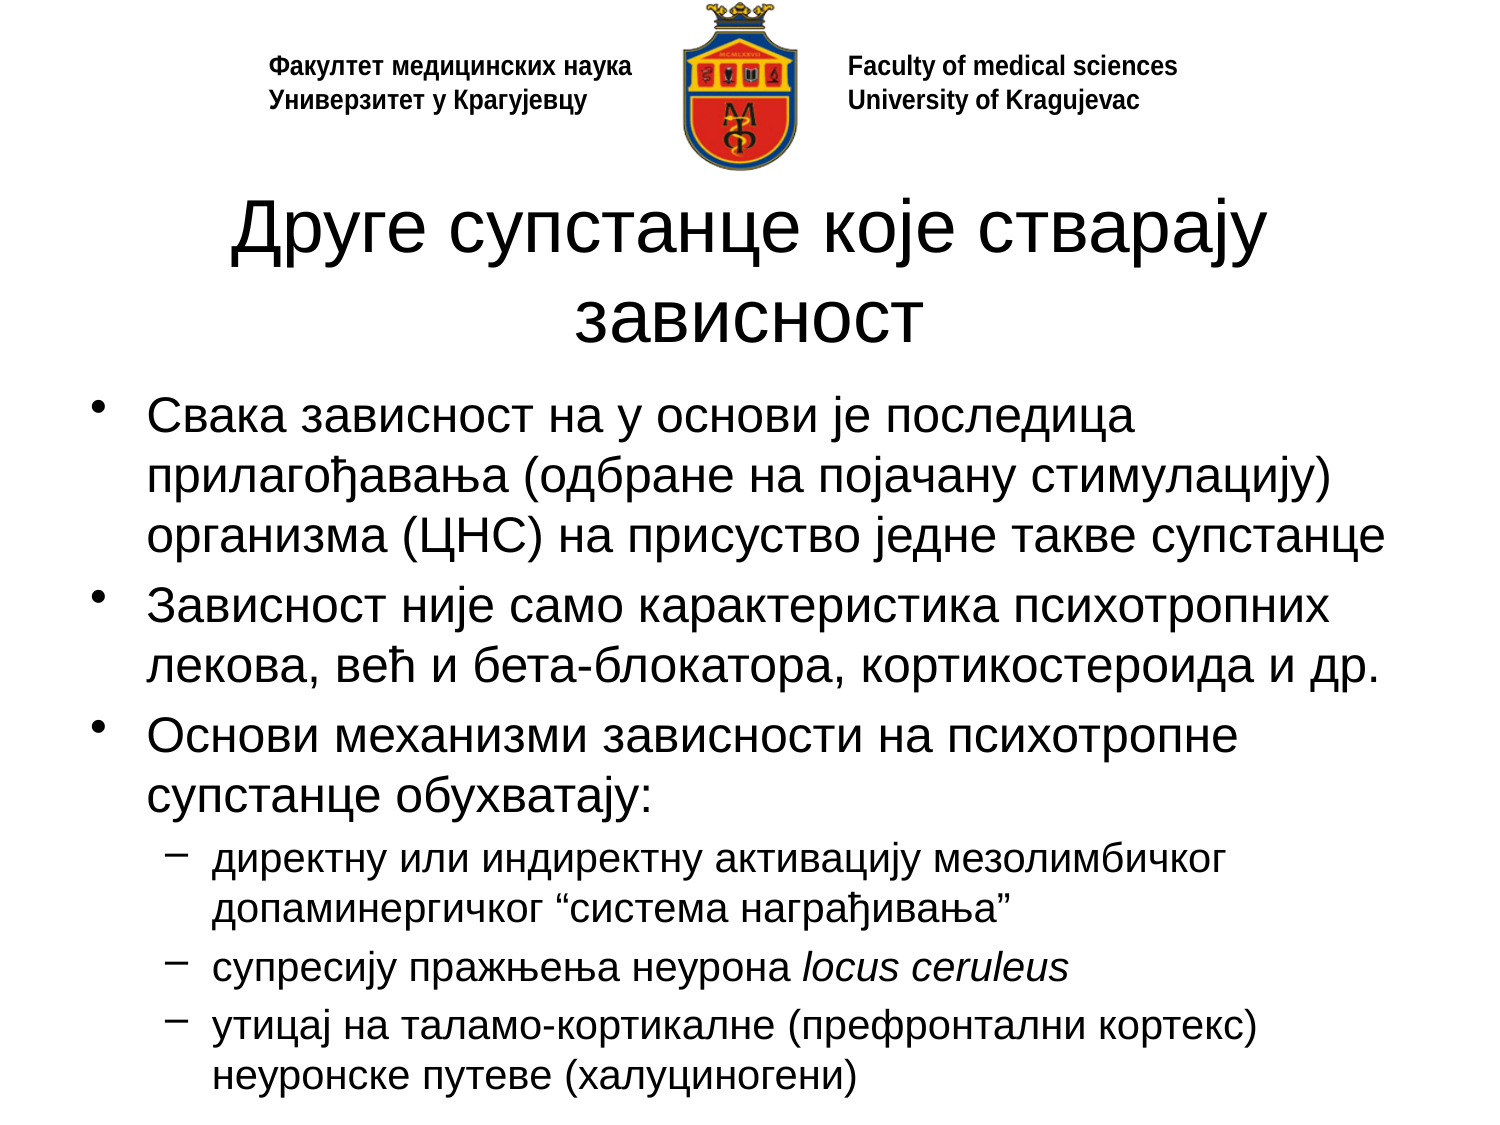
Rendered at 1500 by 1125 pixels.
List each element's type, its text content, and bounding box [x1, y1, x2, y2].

title Друге супстанце које стварају зависност [74, 173, 1426, 362]
list Свака зависност на у основи је последица прилагођавања (одбране на појачану стимулацију) организма (ЦНС) на присуство једне такве супстанце Зависност није само карактеристика психотропних лекова, већ и бета-блокатора, кортикостероида и др. Основи механизми зависности на психотропне супстанце обухватају: директну или индиректну активацију мезолимбичког допаминергичког “система награђивања” супресију пражњења неурона locus ceruleus утицај на таламо-кортикалне (префронтални кортекс) неуронске путеве (халуциногени) [74, 374, 1426, 1118]
